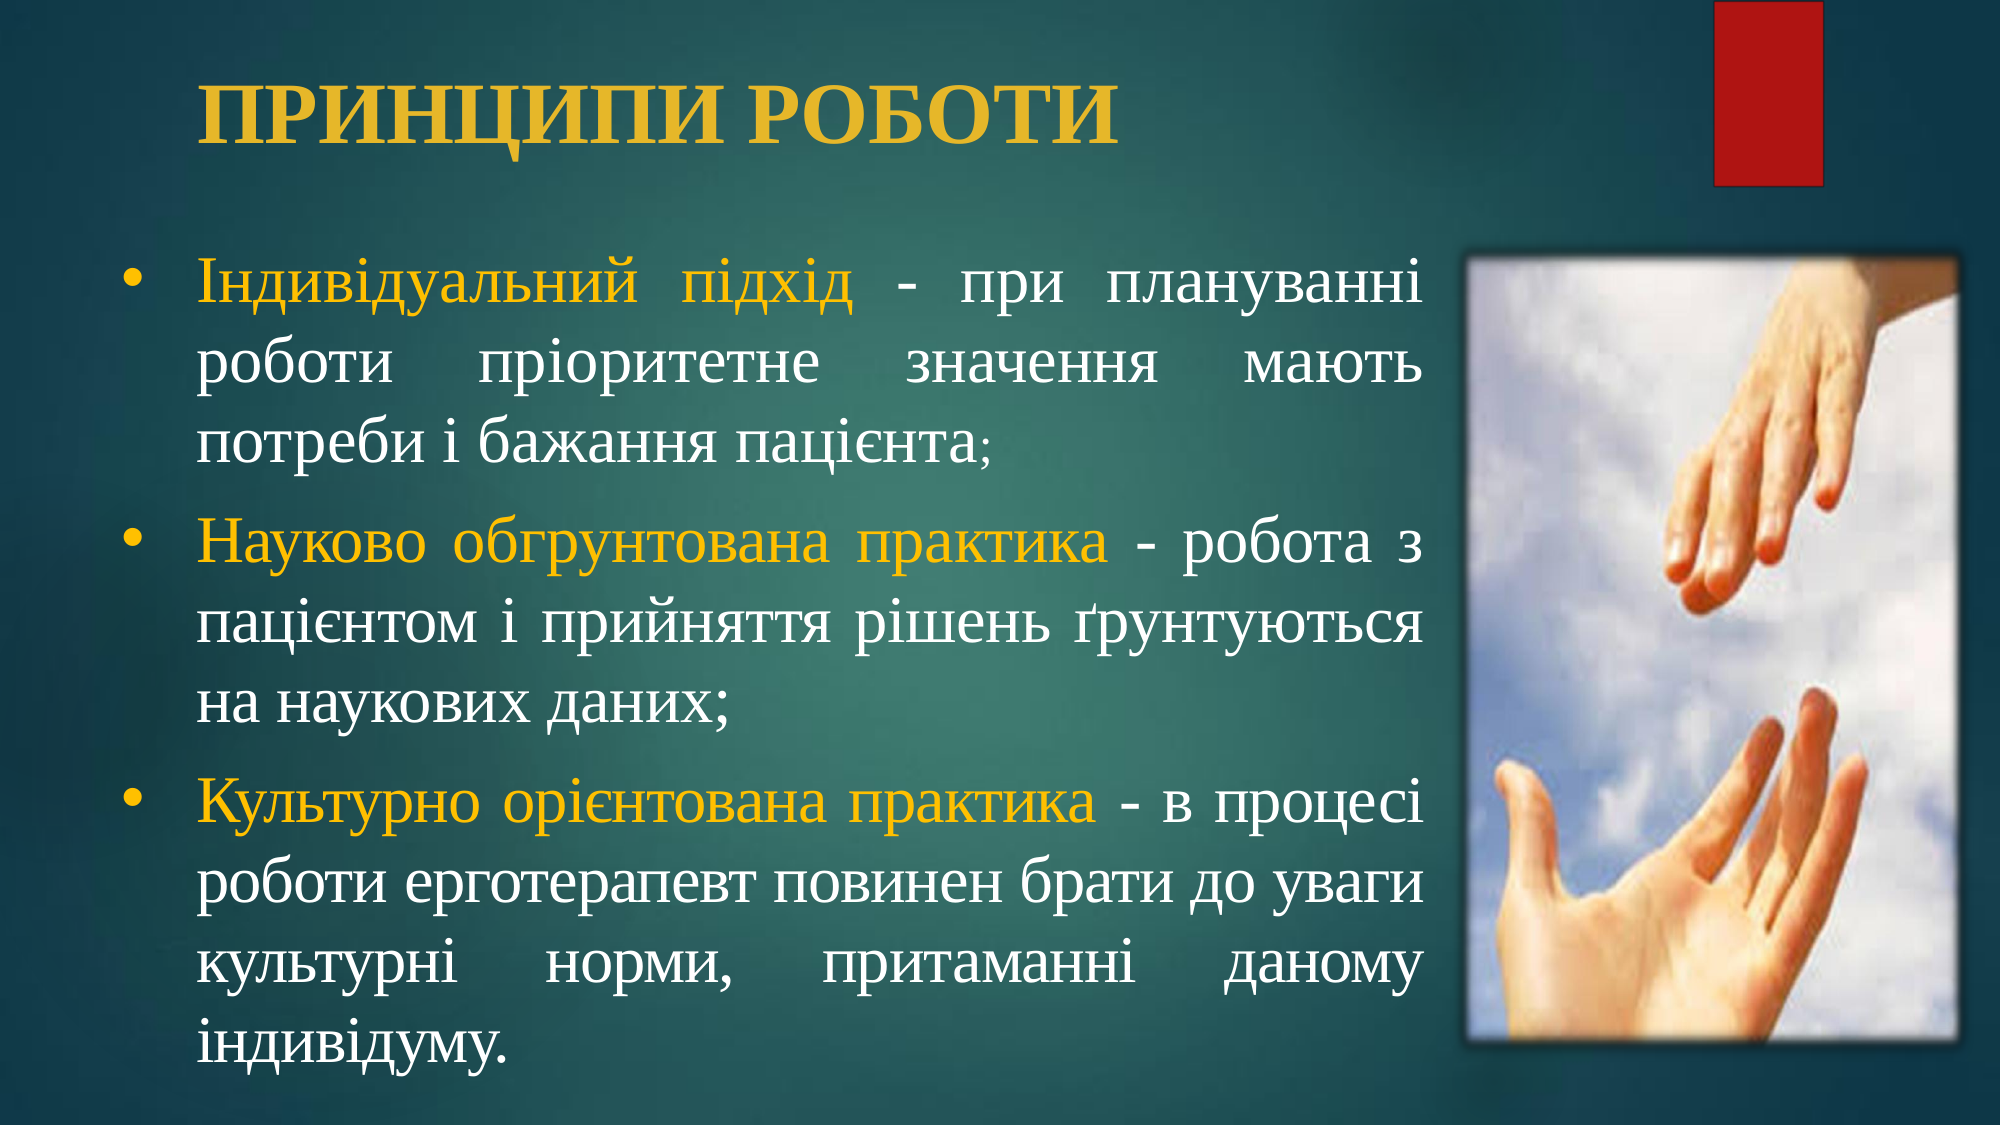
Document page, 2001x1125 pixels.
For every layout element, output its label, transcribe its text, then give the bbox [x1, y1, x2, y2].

text_box Індивідуальний підхід - при плануванні роботи пріоритетне значення мають потреби і бажання пацієнта; Науково обгрунтована практика - робота з пацієнтом і прийняття рішень ґрунтуються на наукових даних; Культурно орієнтована практика - в процесі роботи ерготерапевт повинен брати до уваги культурні норми, притаманні даному індивідуму. [118, 234, 1425, 1076]
text_box [1144, 53, 1148, 195]
picture [0, 0, 2000, 1125]
title ПРИНЦИПИ РОБОТИ [195, 53, 1144, 234]
text_box [1449, 234, 1975, 1063]
